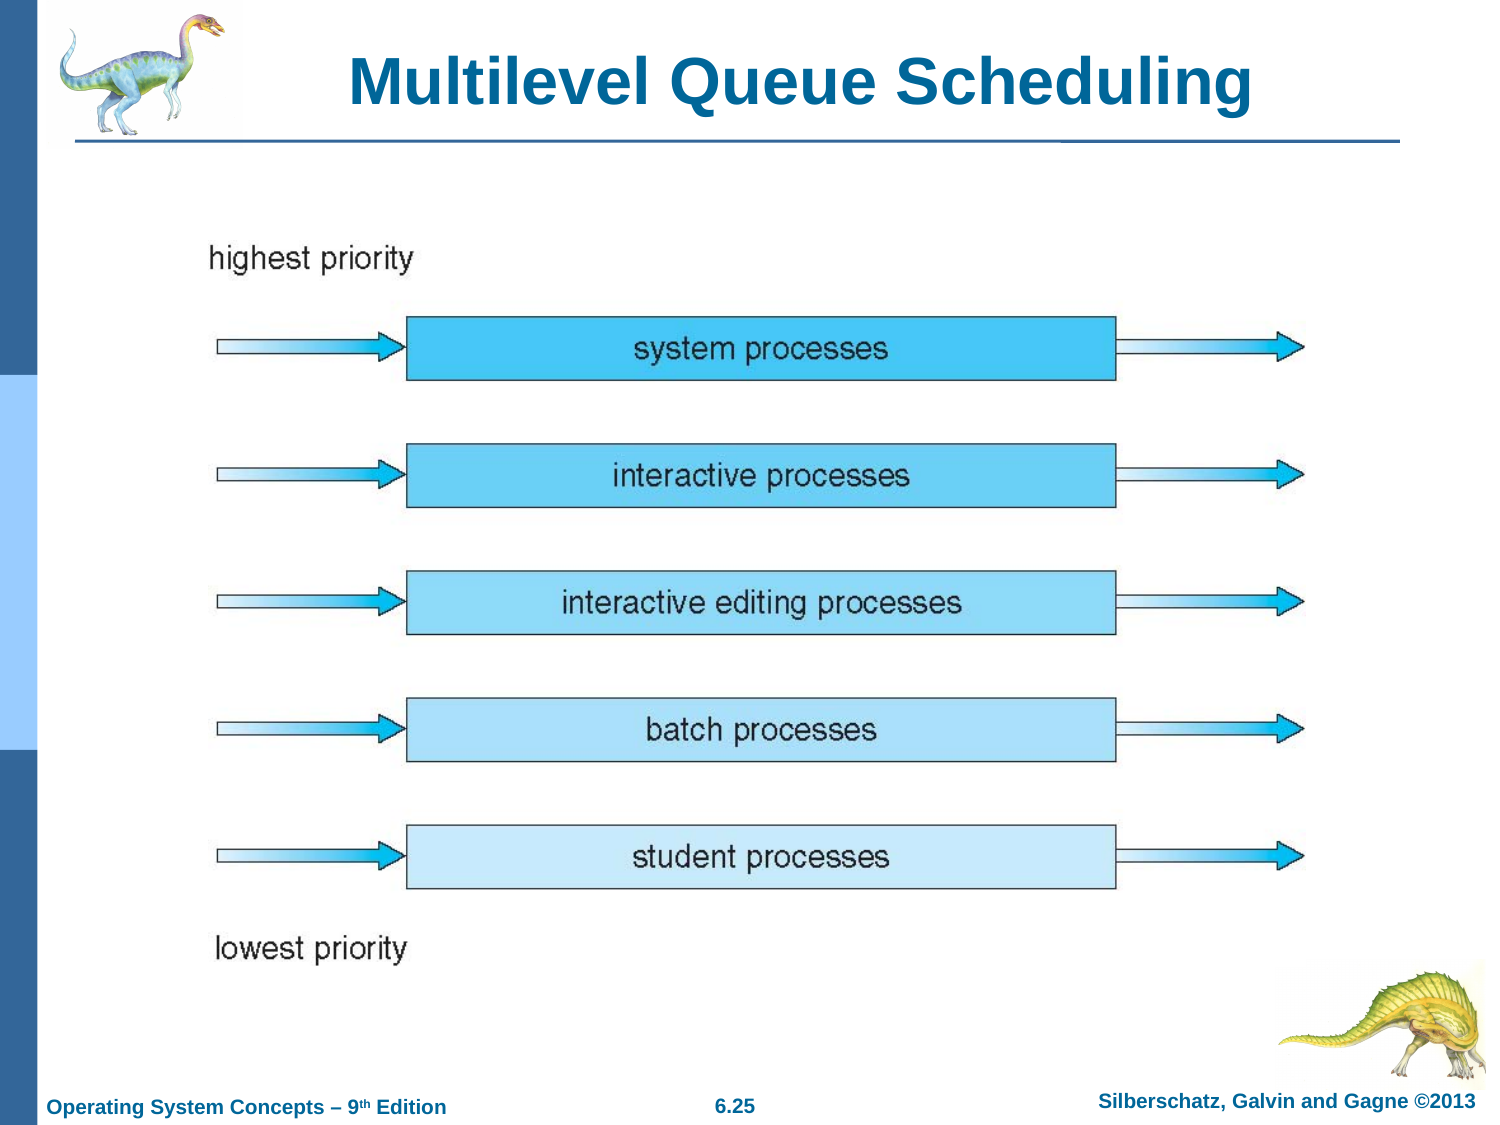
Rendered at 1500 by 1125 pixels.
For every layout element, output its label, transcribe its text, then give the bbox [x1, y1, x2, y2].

picture [46, 0, 243, 149]
picture [208, 240, 1486, 1090]
title Multilevel Queue Scheduling [178, 31, 1425, 126]
